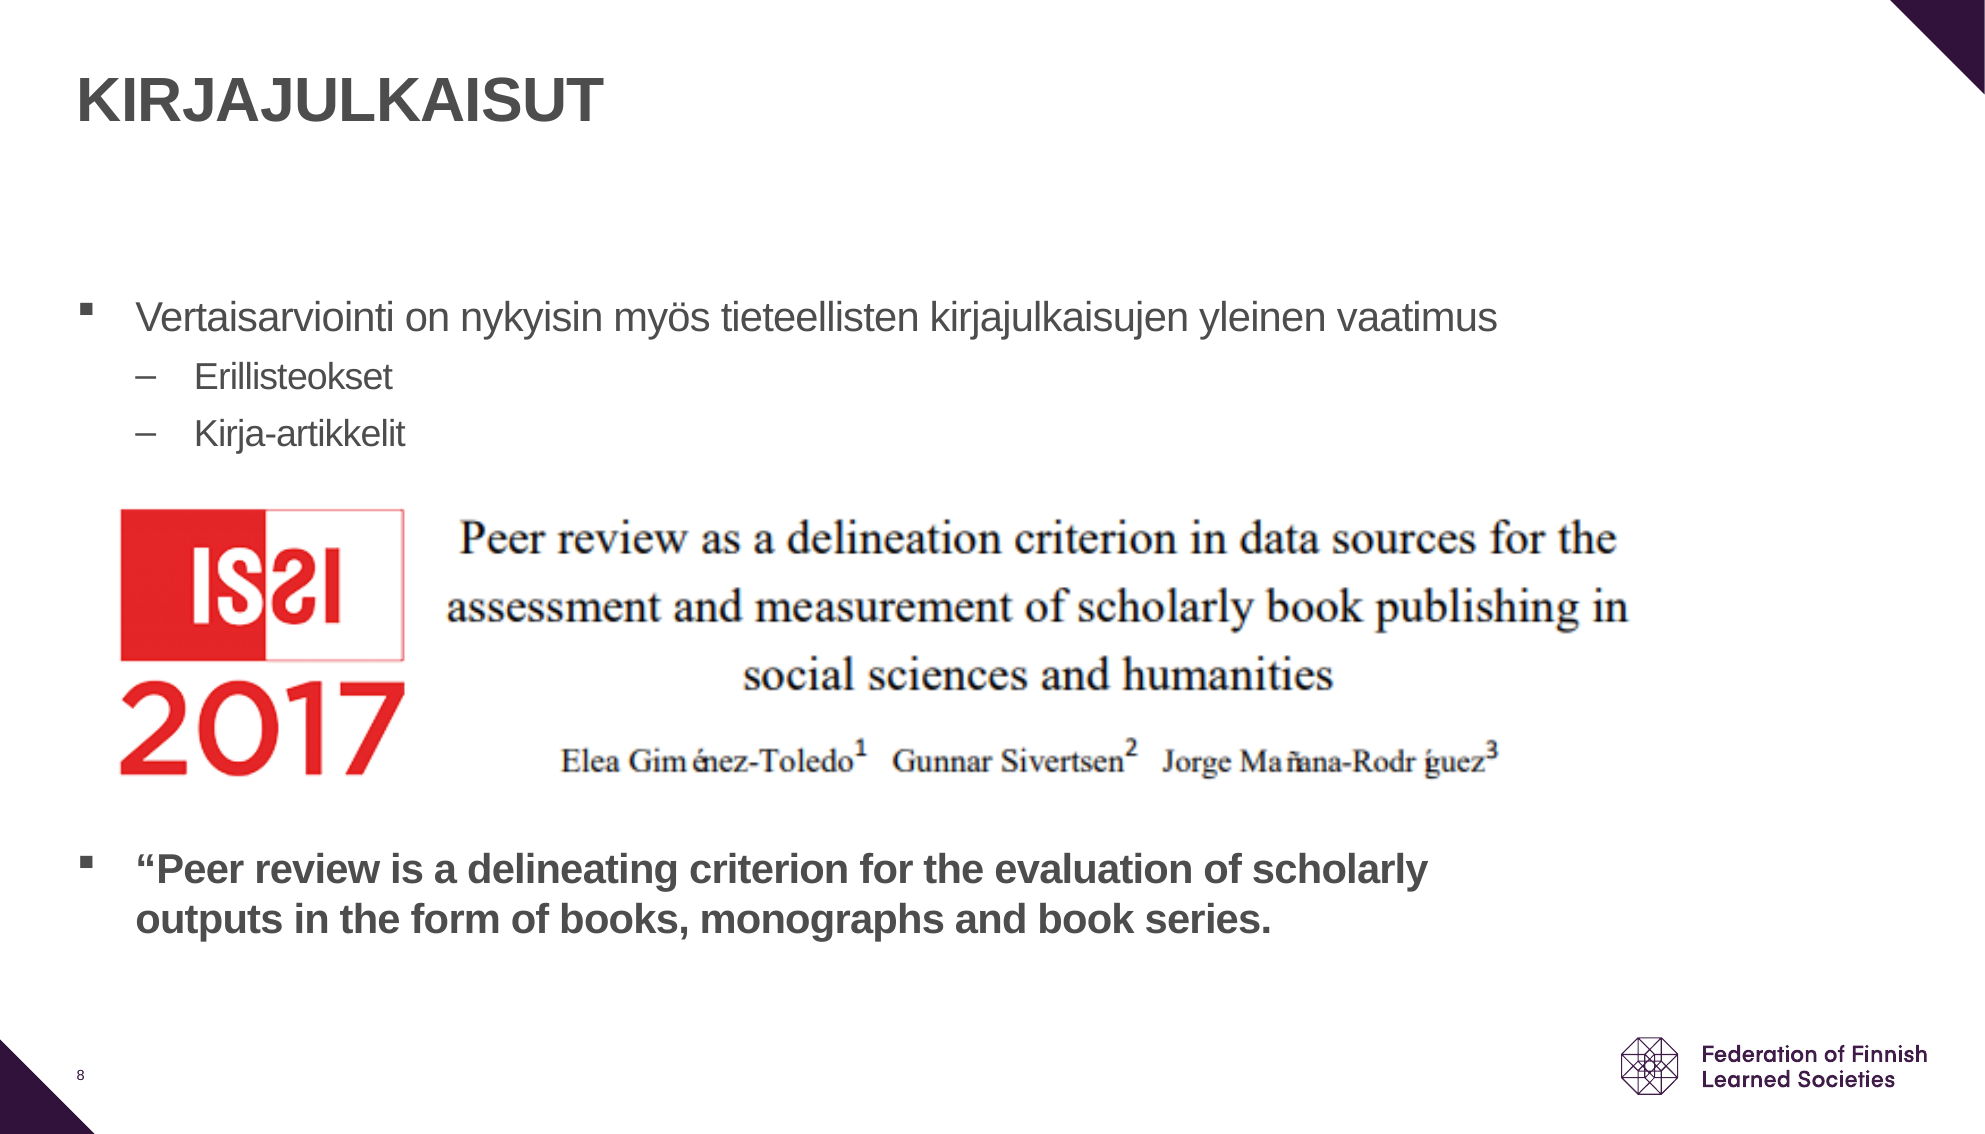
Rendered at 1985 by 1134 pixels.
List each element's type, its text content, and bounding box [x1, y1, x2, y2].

picture [104, 495, 1658, 802]
list Vertaisarviointi on nykyisin myös tieteellisten kirjajulkaisujen yleinen vaatimus Erillisteokset Kirja-artikkelit “Peer review is a delineating criterion for the evaluation of scholarly outputs in the form of books, monographs and book series. [70, 283, 1572, 1087]
title KIRJAJULKAISUT [70, 59, 1914, 235]
slide_number 8 [70, 1063, 141, 1087]
